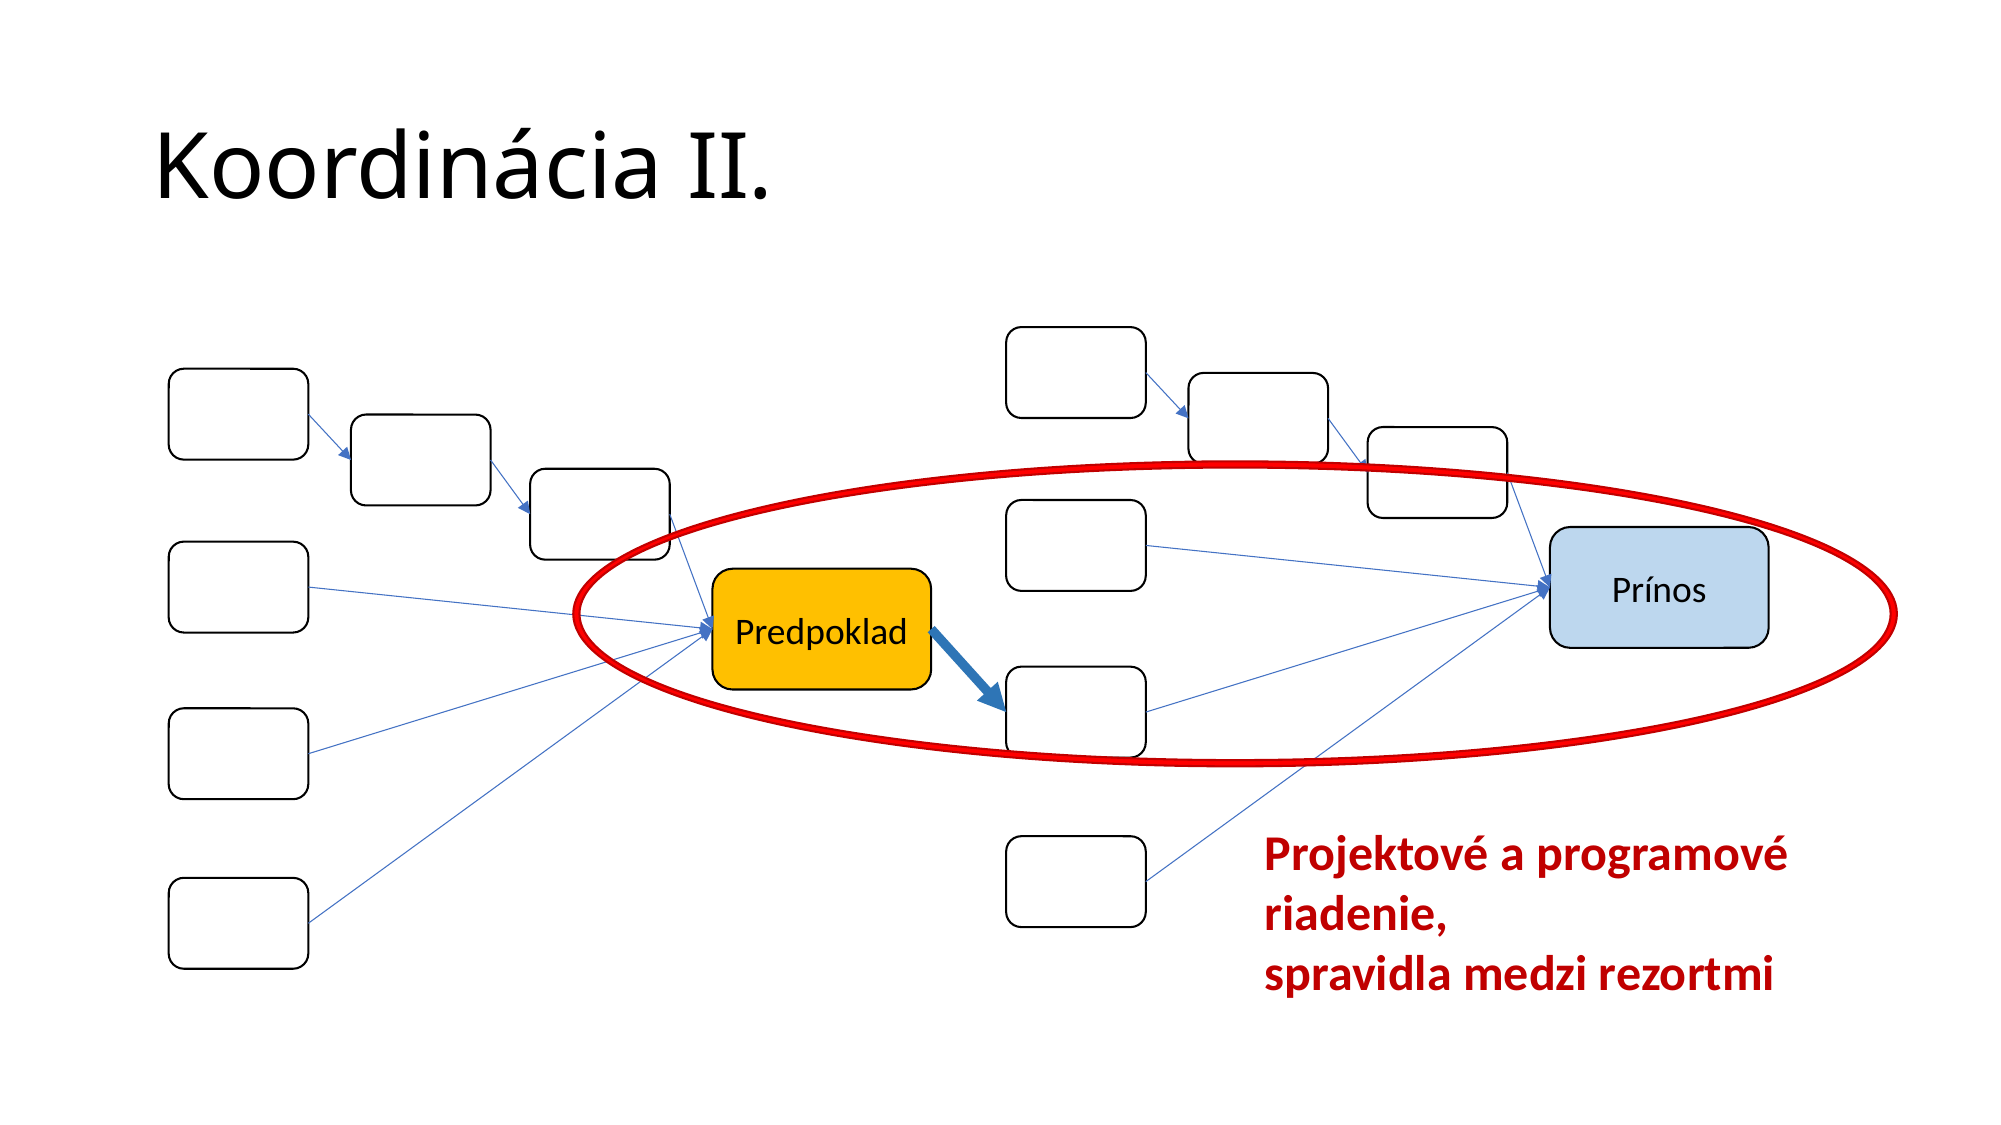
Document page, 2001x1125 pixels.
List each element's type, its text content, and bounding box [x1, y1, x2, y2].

text_box [167, 540, 310, 634]
text_box [1005, 326, 1147, 420]
text_box [167, 876, 310, 970]
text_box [490, 460, 531, 515]
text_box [308, 587, 573, 629]
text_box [1145, 372, 1189, 419]
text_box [308, 629, 573, 924]
text_box [1187, 371, 1330, 461]
text_box [1368, 425, 1509, 461]
text_box [167, 707, 308, 801]
text_box [349, 413, 492, 507]
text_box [1328, 418, 1368, 461]
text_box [573, 461, 1897, 1010]
title Koordinácia II. [137, 59, 1863, 278]
text_box [529, 467, 573, 561]
text_box [167, 367, 310, 461]
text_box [308, 414, 351, 460]
